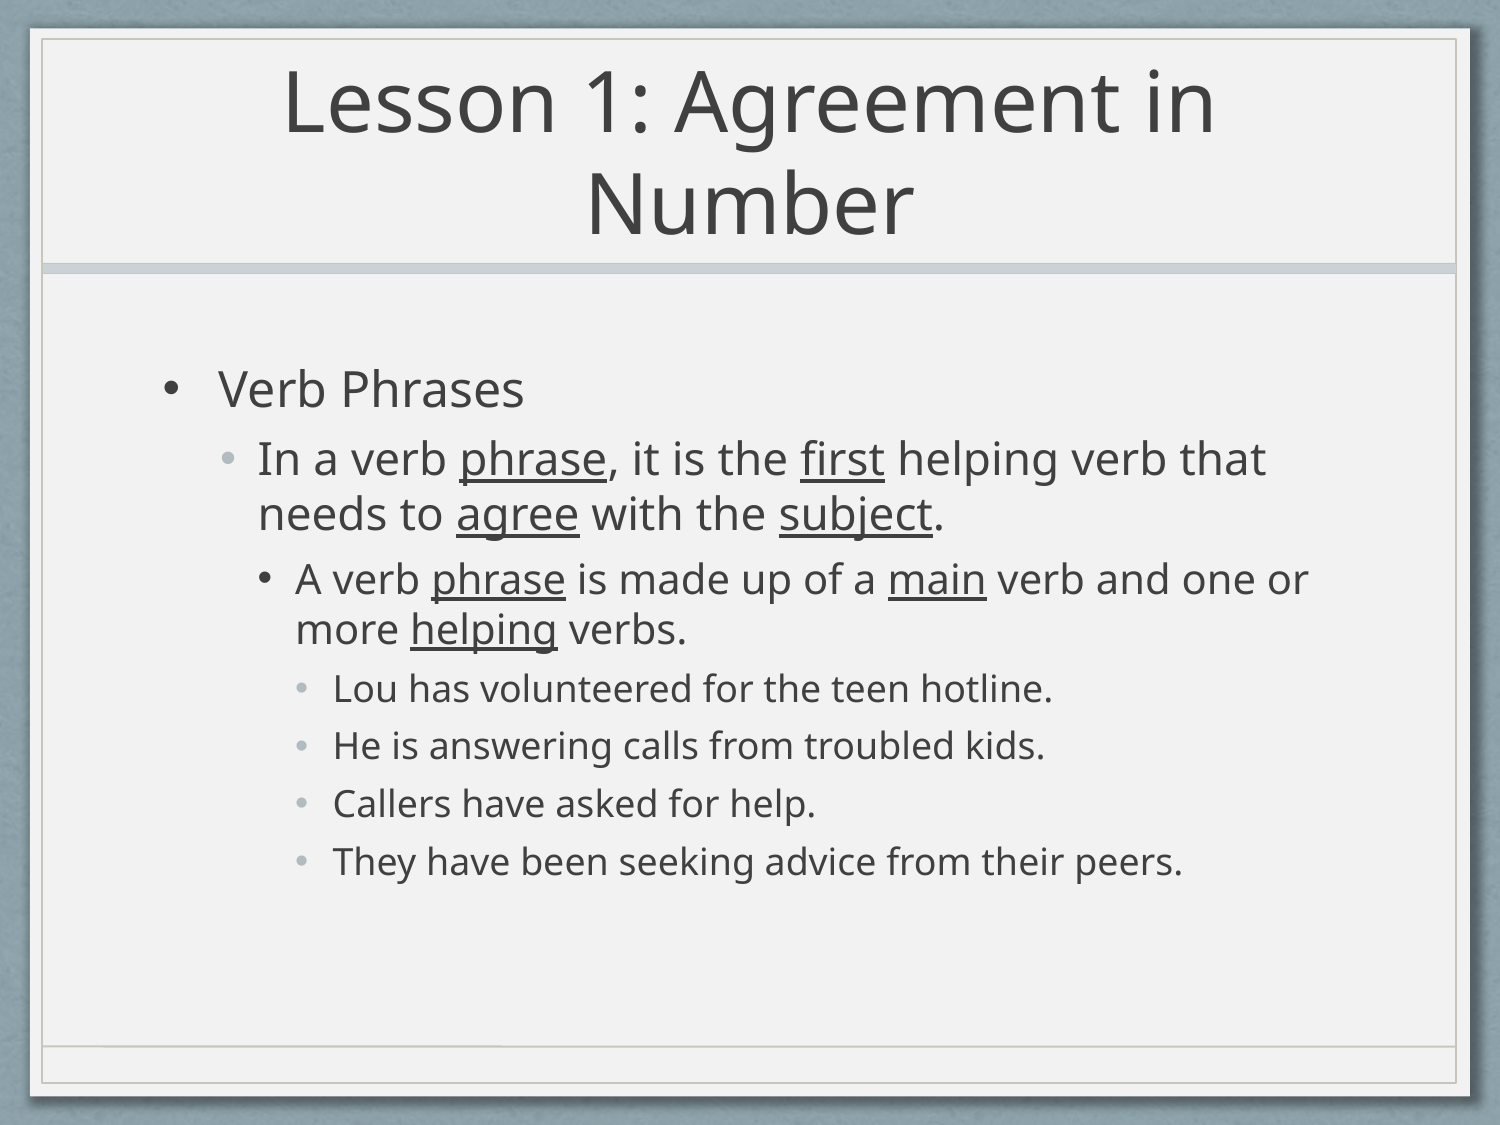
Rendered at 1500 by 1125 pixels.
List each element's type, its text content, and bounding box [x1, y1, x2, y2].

title Lesson 1: Agreement in Number [147, 40, 1353, 260]
list Verb Phrases In a verb phrase, it is the first helping verb that needs to agree with the subject. A verb phrase is made up of a main verb and one or more helping verbs. Lou has volunteered for the teen hotline. He is answering calls from troubled kids. Callers have asked for help. They have been seeking advice from their peers. [147, 350, 1353, 995]
